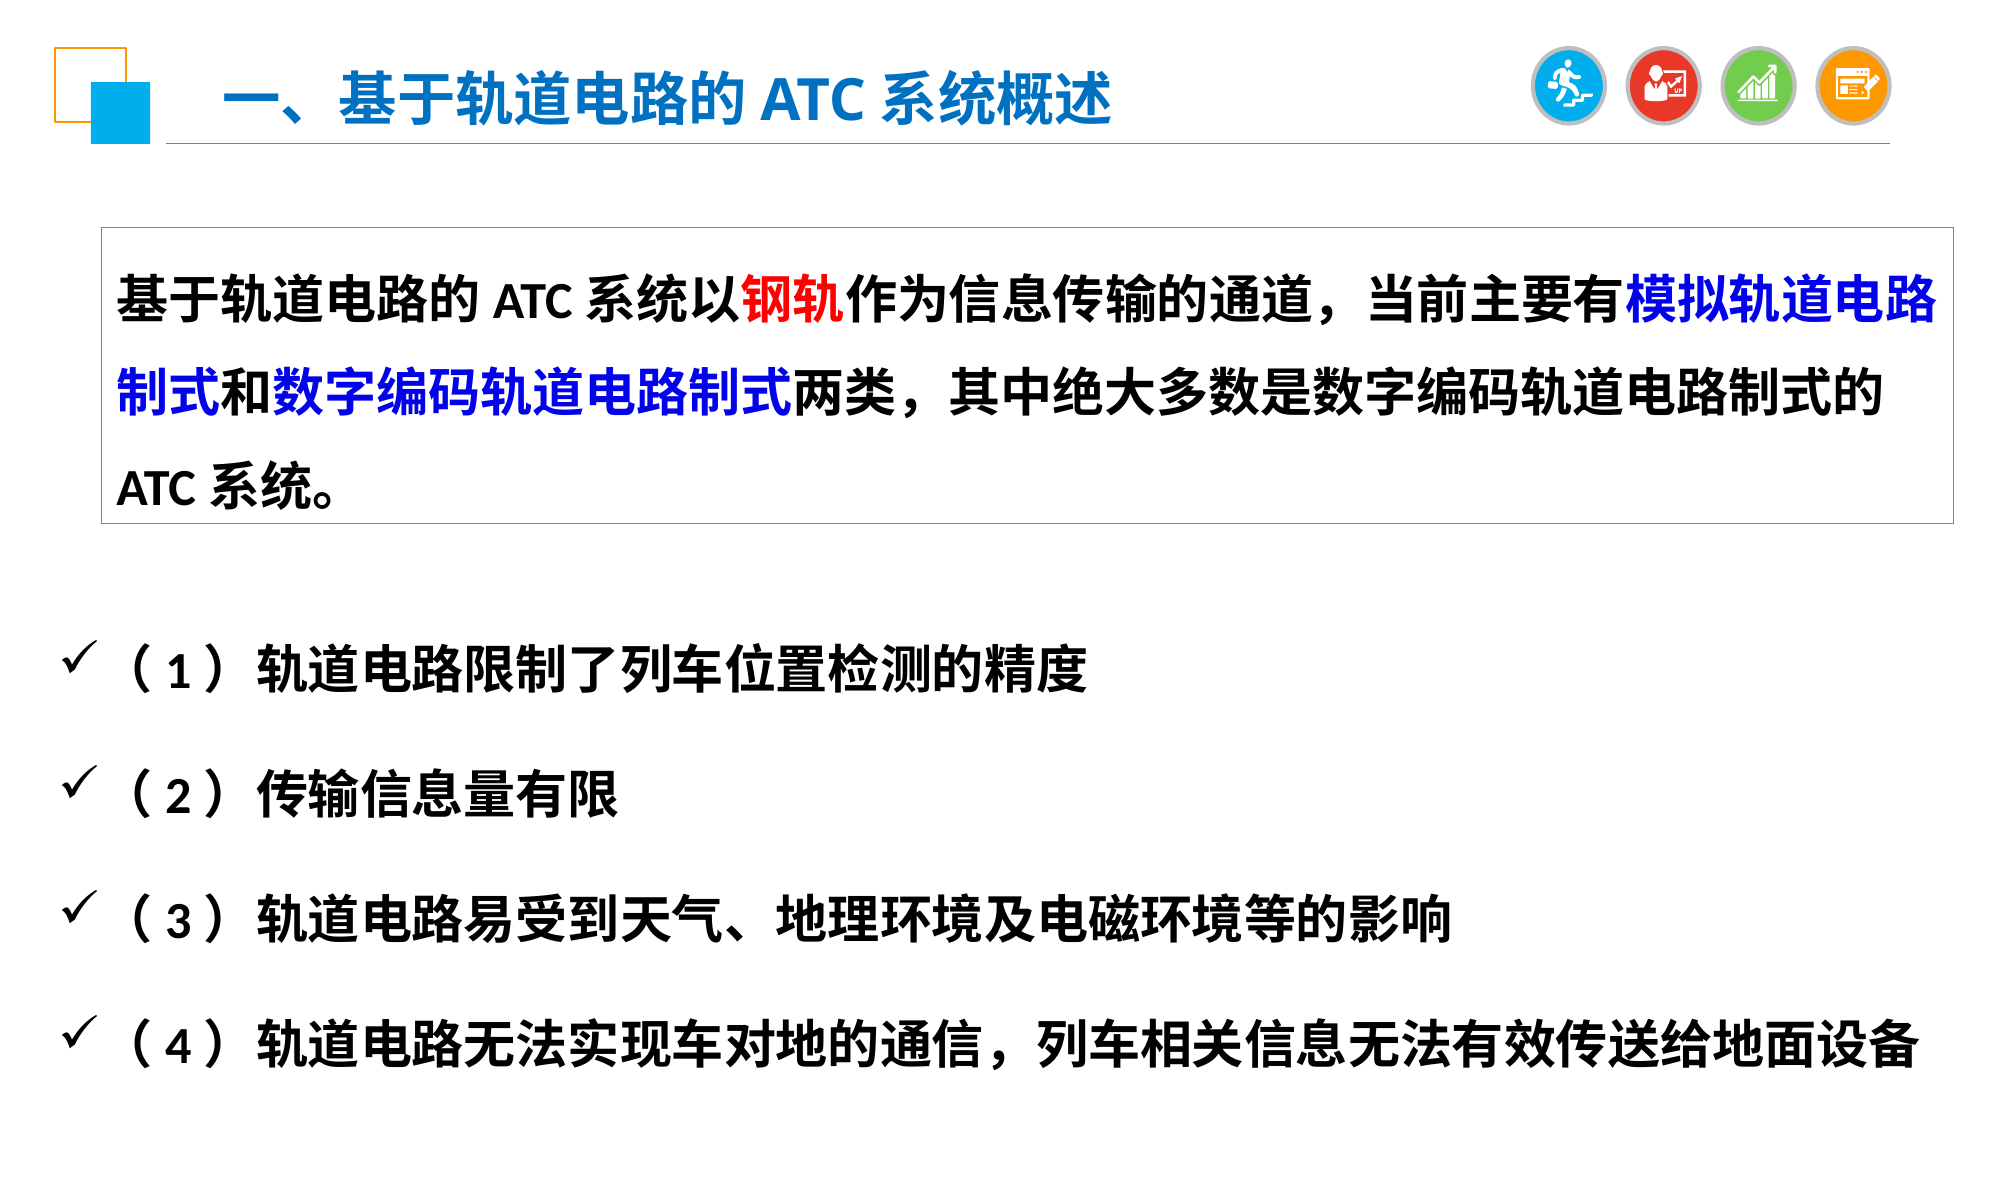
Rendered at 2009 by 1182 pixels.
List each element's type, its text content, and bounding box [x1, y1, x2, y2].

text_box 一、基于轨道电路的ATC系统概述 [201, 51, 1134, 142]
text_box （1）轨道电路限制了列车位置检测的精度 （2）传输信息量有限 （3）轨道电路易受到天气、地理环境及电磁环境等的影响 （4）轨道电路无法实现车对地的通信，列车相关信息无法有效传送给地面设备 [43, 567, 1965, 1082]
text_box 基于轨道电路的ATC系统以钢轨作为信息传输的通道，当前主要有模拟轨道电路制式和数字编码轨道电路制式两类，其中绝大多数是数字编码轨道电路制式的ATC系统。 [101, 227, 1954, 524]
